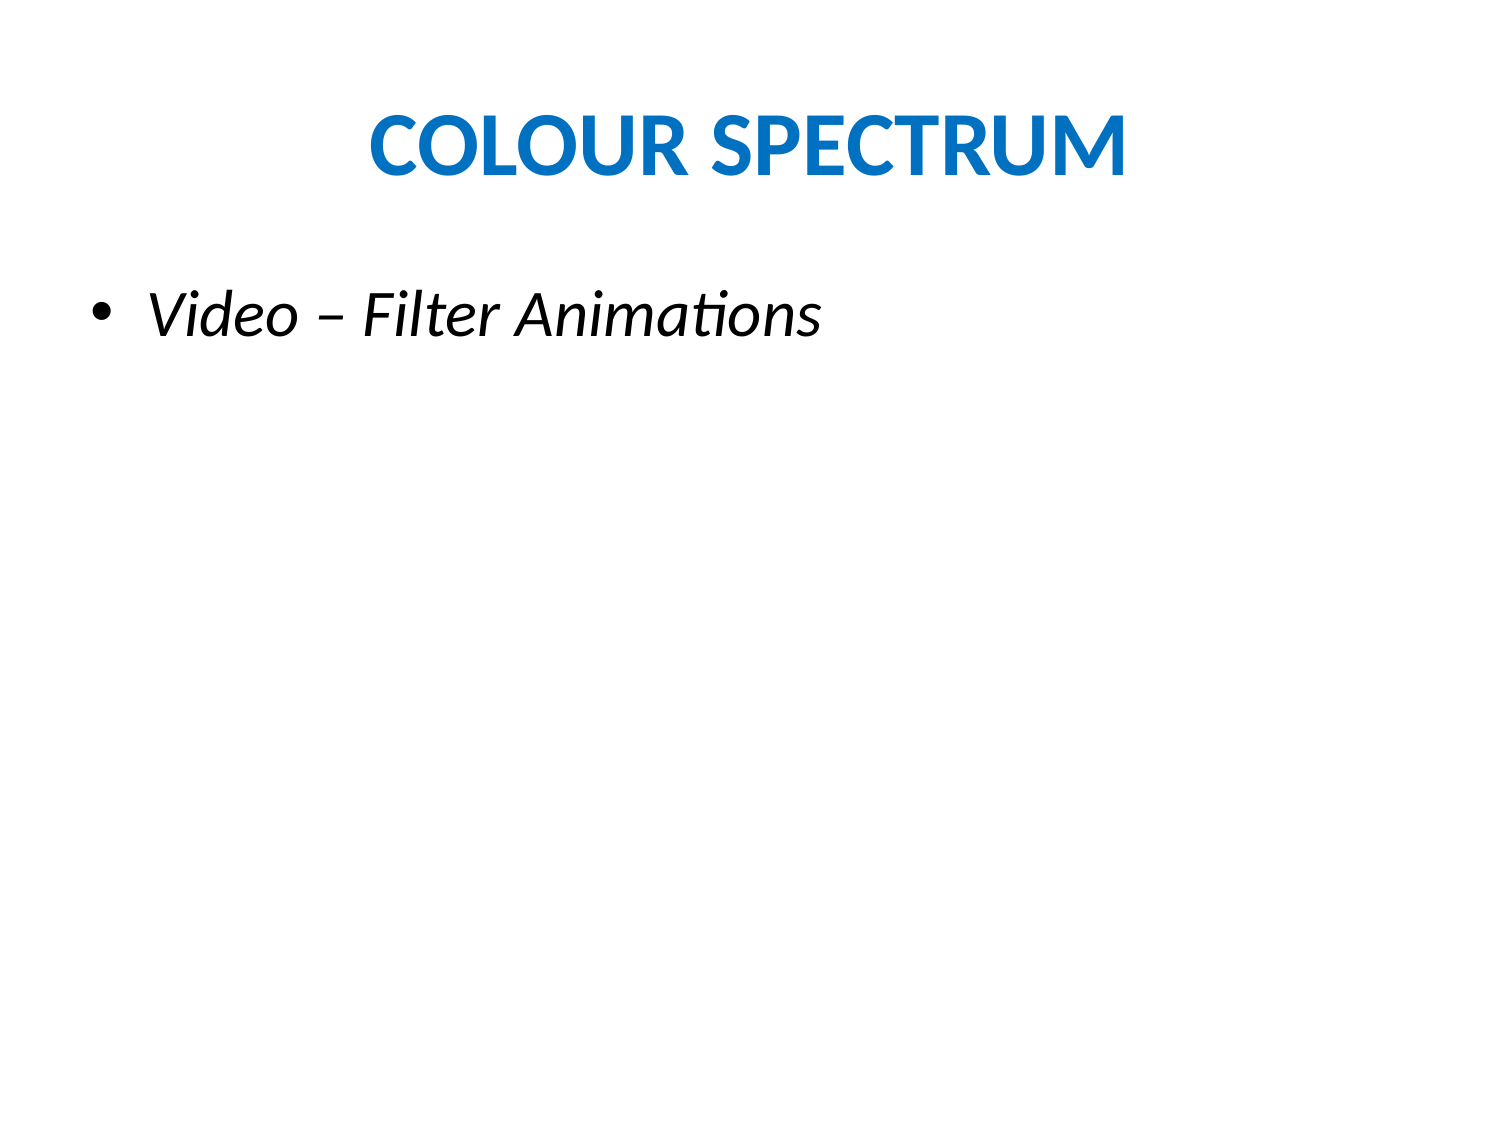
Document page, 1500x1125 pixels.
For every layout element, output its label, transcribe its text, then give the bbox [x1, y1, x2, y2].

title COLOUR SPECTRUM [75, 45, 1425, 233]
list Video – Filter Animations [75, 262, 1425, 1005]
